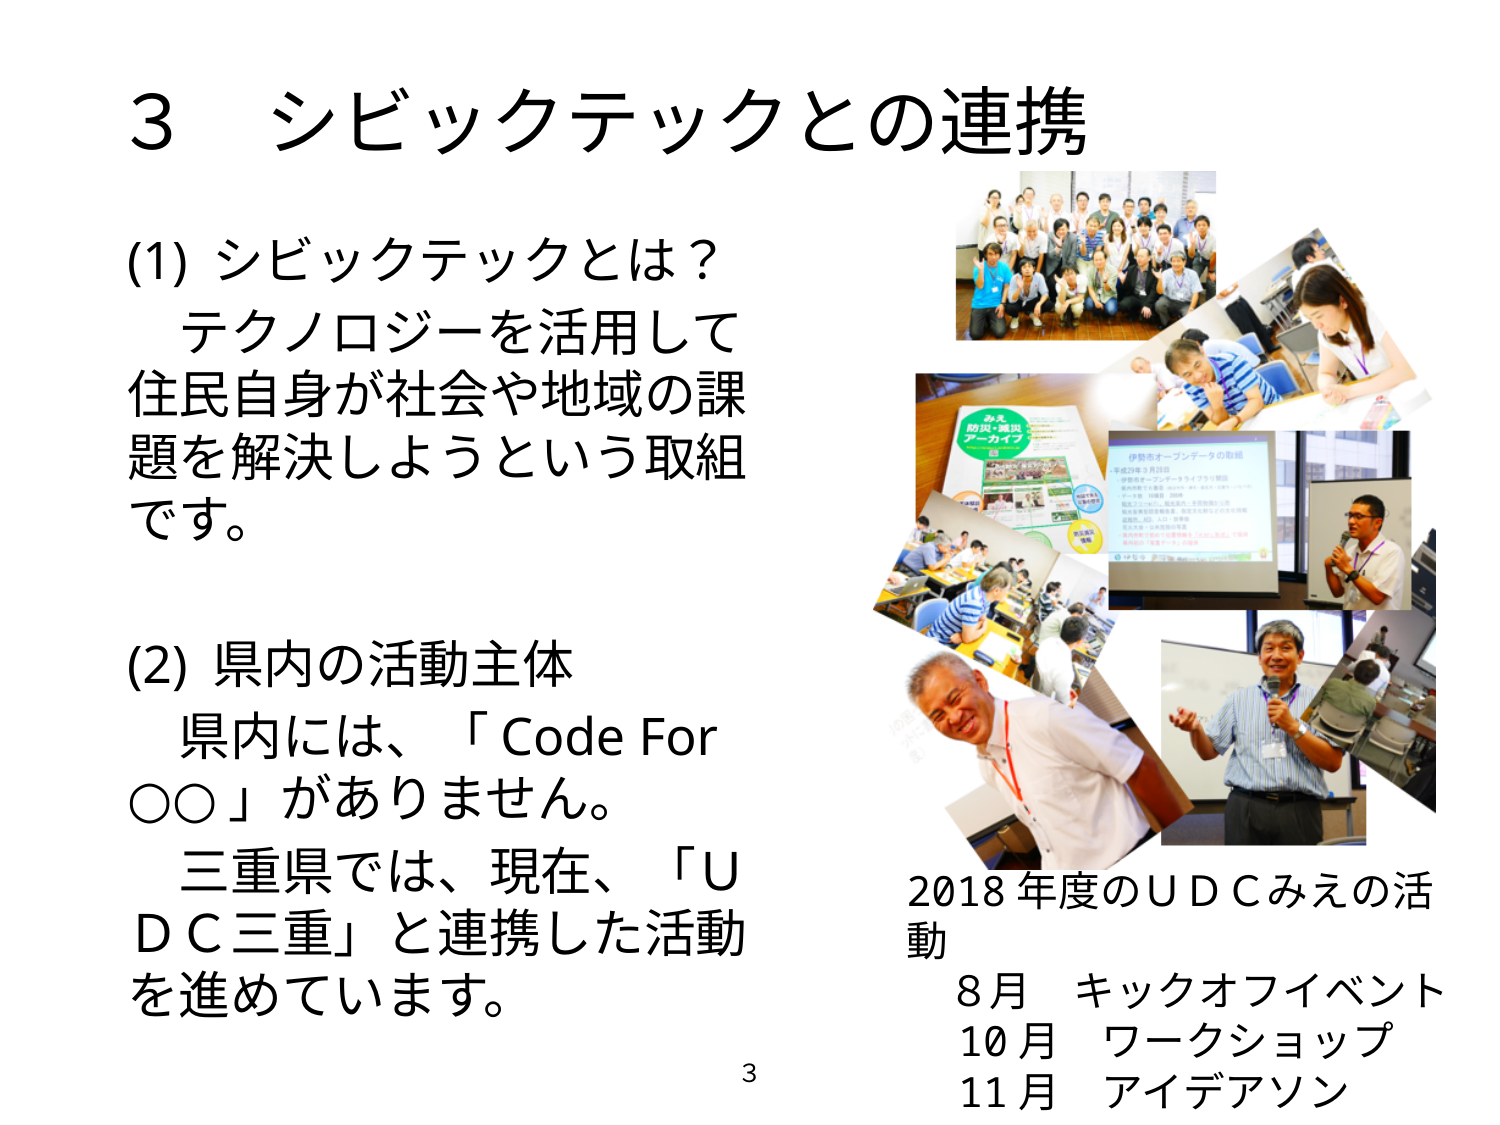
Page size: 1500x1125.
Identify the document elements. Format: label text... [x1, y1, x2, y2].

picture [873, 171, 1436, 871]
footer ３ [512, 1042, 891, 1103]
title ３ シビックテックとの連携 [100, 66, 1376, 173]
text_box 2018年度のＵＤＣみえの活動 ８月 キックオフイベント 10月 ワークショップ 11月 アイデアソン [891, 857, 1477, 1123]
list (1) シビックテックとは？ テクノロジーを活用して住民自身が社会や地域の課題を解決しようという取組です。 (2) 県内の活動主体 県内には、「Code For ○○」がありません。 三重県では、現在、「ＵＤＣ三重」と連携した活動を進めています。 [112, 219, 809, 1035]
